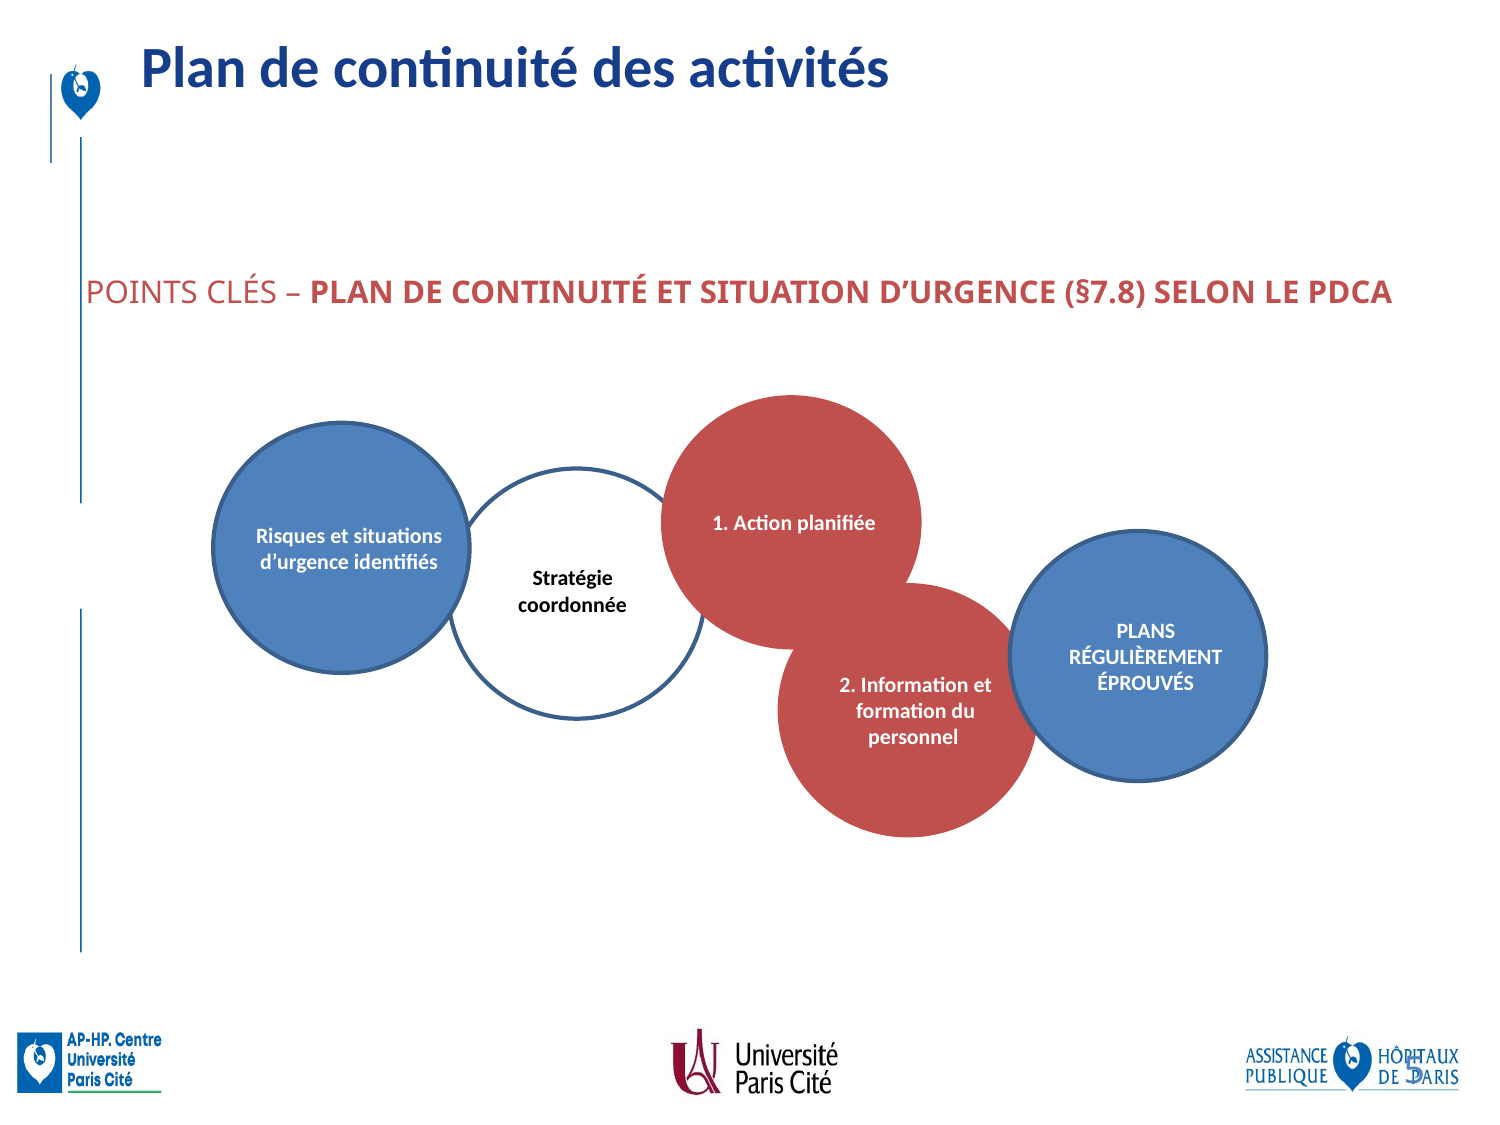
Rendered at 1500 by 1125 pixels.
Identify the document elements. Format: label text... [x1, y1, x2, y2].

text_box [779, 584, 1037, 836]
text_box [212, 422, 470, 674]
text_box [662, 396, 920, 648]
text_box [448, 468, 706, 719]
list Points clés – plan de continuité et situation d’urgence (§7.8) selon le pdca [85, 276, 1415, 321]
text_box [1009, 530, 1267, 782]
title Plan de continuité des activités [141, 29, 1425, 100]
picture [1245, 1035, 1459, 1092]
picture [666, 1024, 839, 1103]
picture [58, 62, 103, 122]
slide_number 5 [1080, 1046, 1425, 1092]
picture [16, 1031, 162, 1094]
